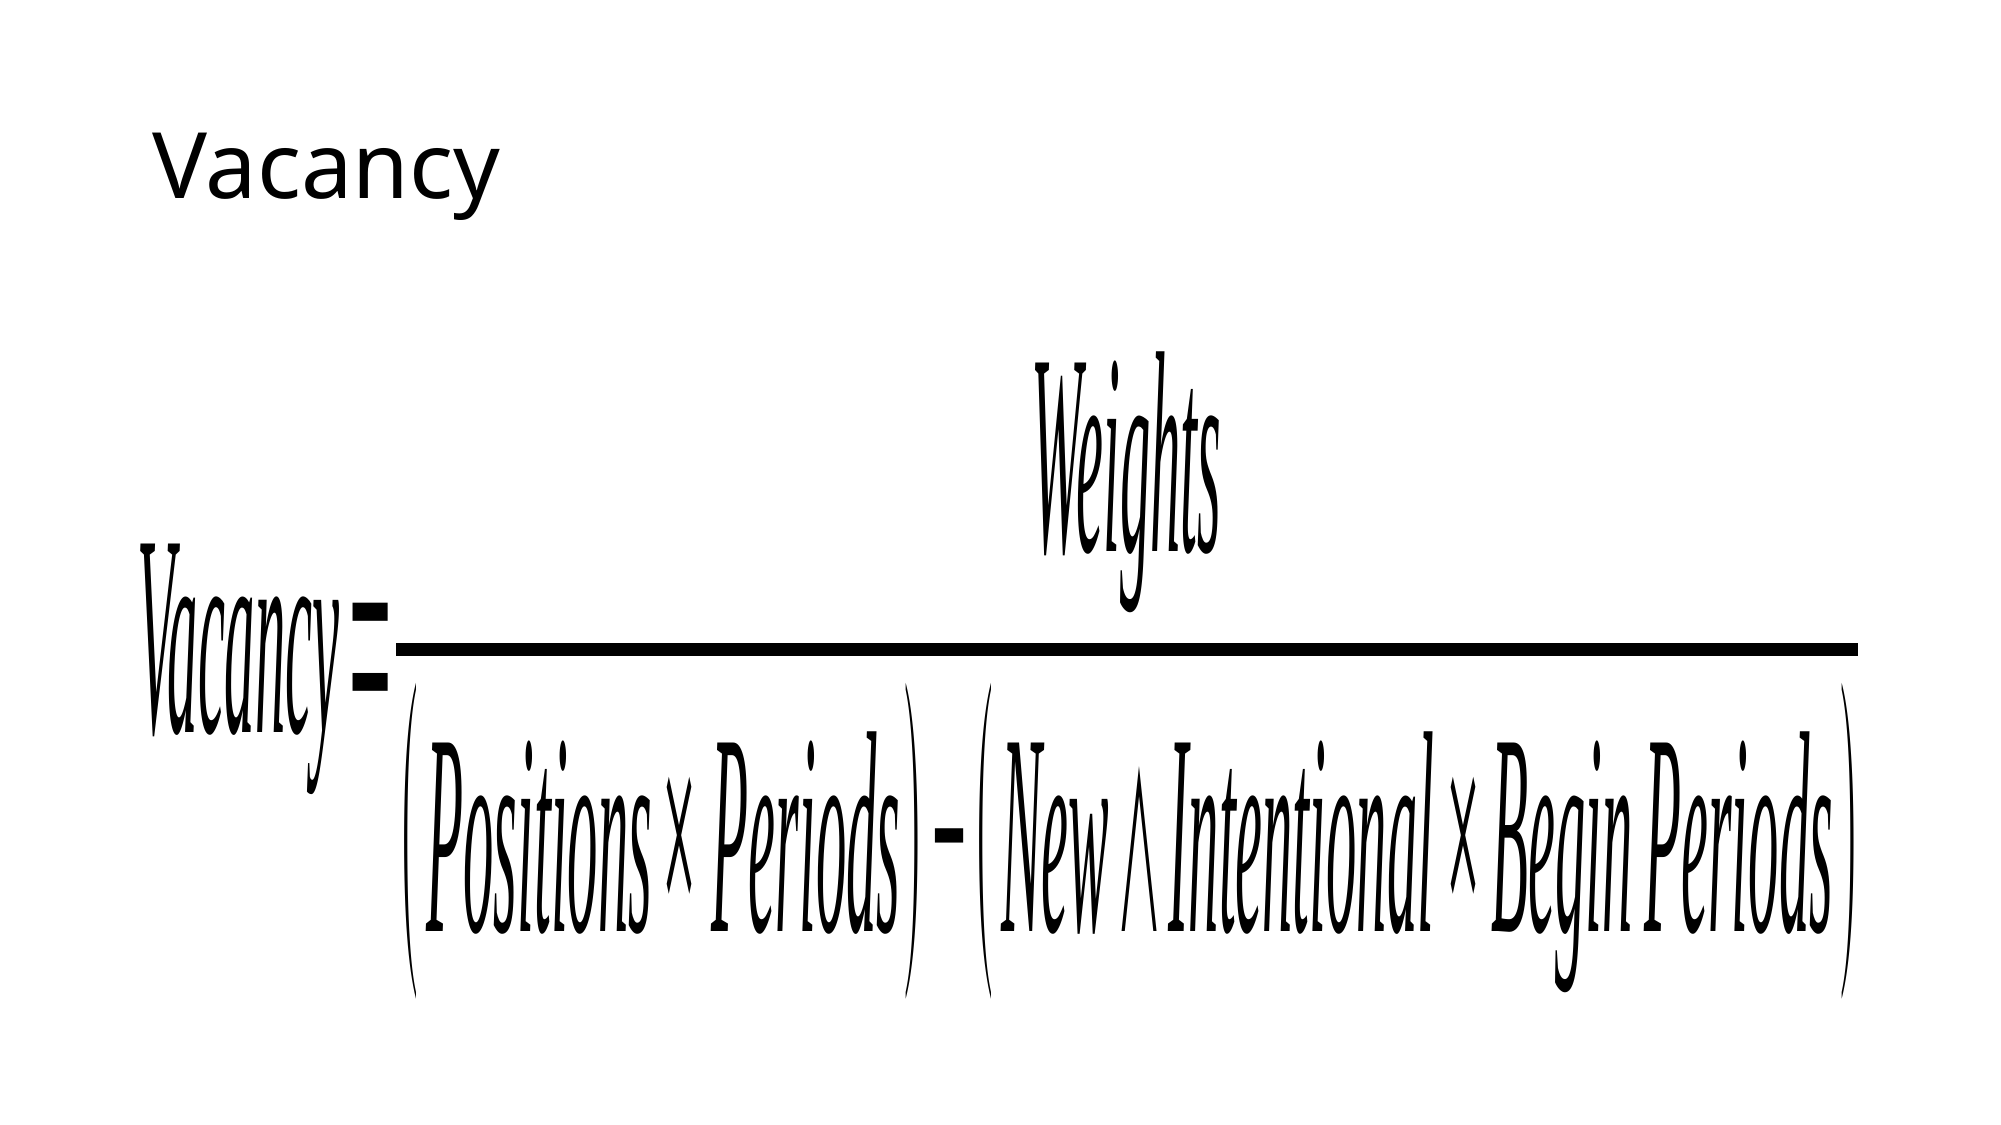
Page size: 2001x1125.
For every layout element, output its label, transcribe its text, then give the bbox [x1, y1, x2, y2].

title Vacancy [137, 59, 1863, 278]
